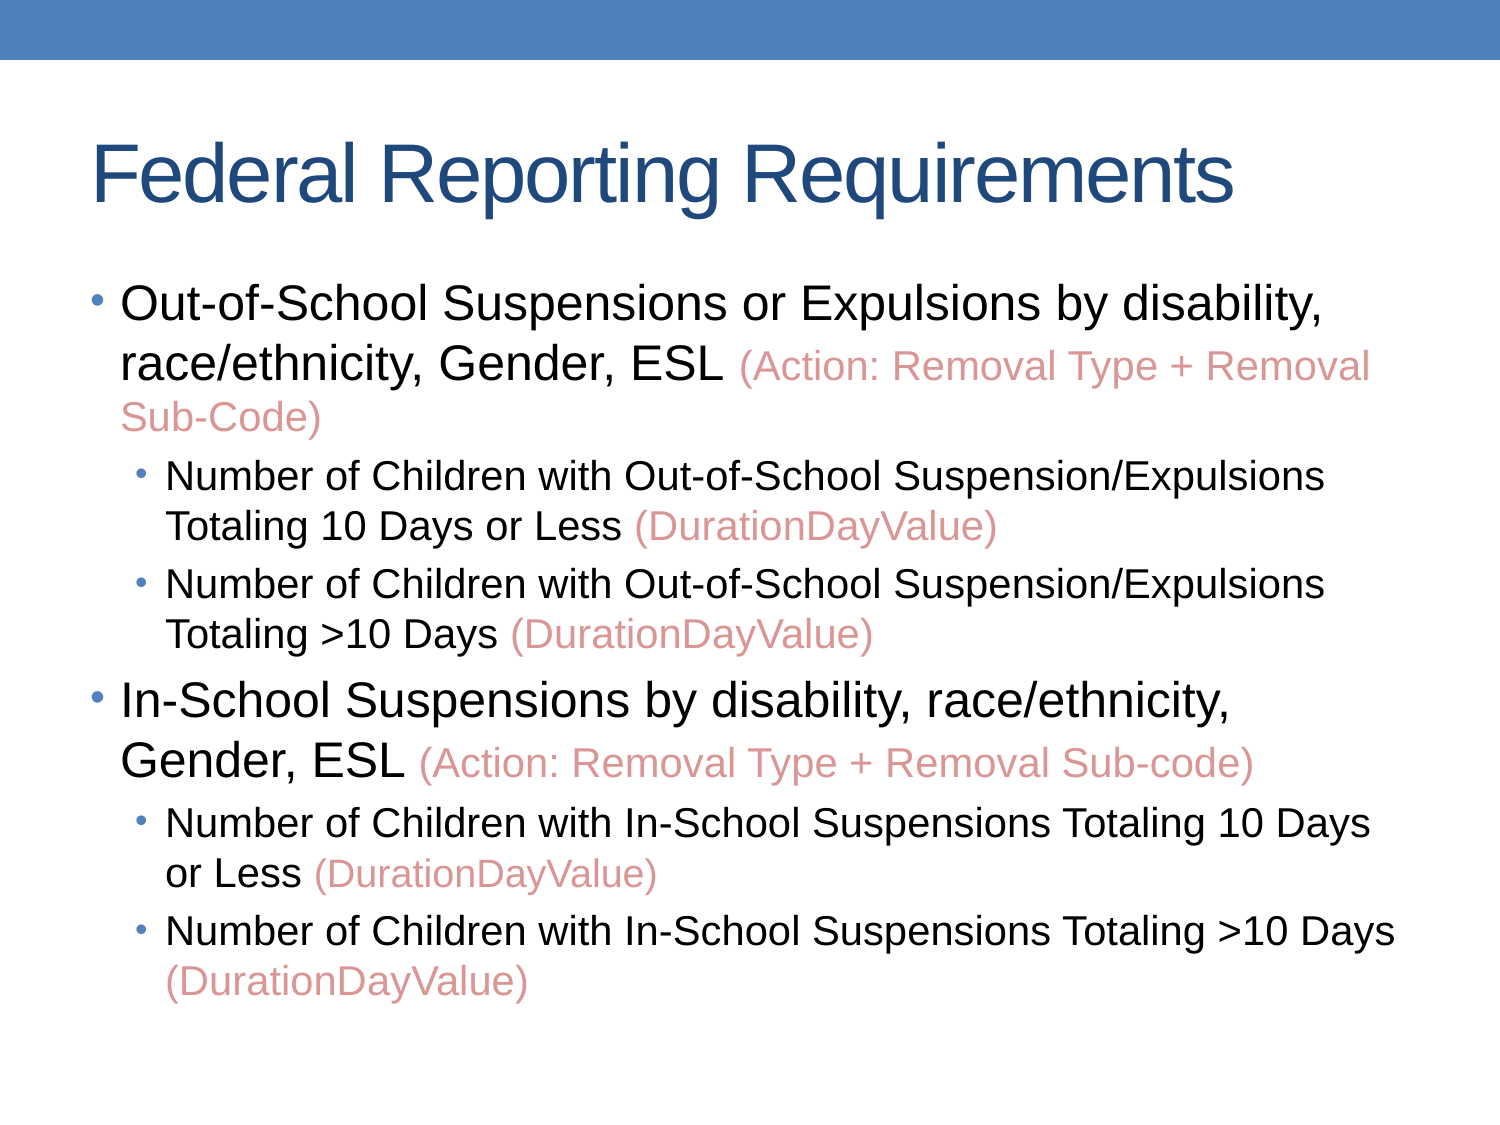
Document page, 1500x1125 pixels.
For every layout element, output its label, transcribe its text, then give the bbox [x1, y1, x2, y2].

list Out-of-School Suspensions or Expulsions by disability, race/ethnicity, Gender, ESL (Action: Removal Type + Removal Sub-Code) Number of Children with Out-of-School Suspension/Expulsions Totaling 10 Days or Less (DurationDayValue) Number of Children with Out-of-School Suspension/Expulsions Totaling >10 Days (DurationDayValue) In-School Suspensions by disability, race/ethnicity, Gender, ESL (Action: Removal Type + Removal Sub-code) Number of Children with In-School Suspensions Totaling 10 Days or Less (DurationDayValue) Number of Children with In-School Suspensions Totaling >10 Days (DurationDayValue) [75, 262, 1425, 1063]
title Federal Reporting Requirements [75, 87, 1425, 250]
